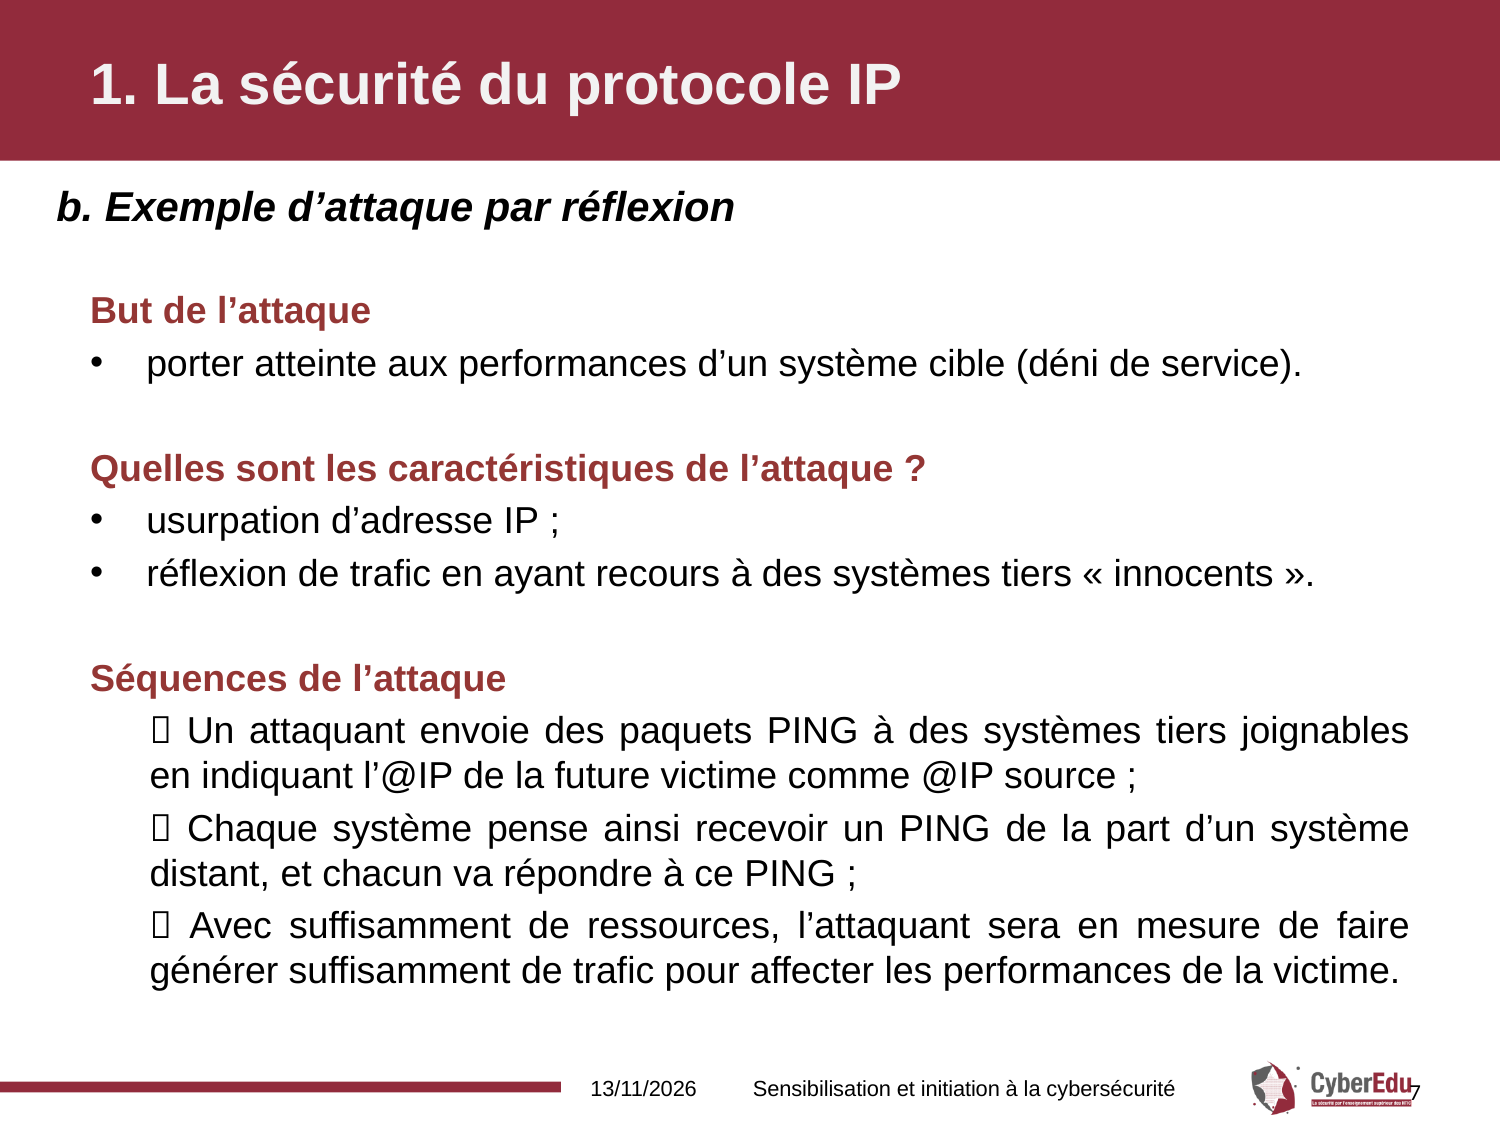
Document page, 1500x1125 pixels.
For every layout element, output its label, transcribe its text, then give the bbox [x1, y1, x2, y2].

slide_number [561, 1057, 727, 1118]
footer Sensibilisation et initiation à la cybersécurité [738, 1057, 1236, 1118]
title 1. La sécurité du protocole IP [75, 1, 1425, 161]
text_box b. Exemple d’attaque par réflexion [41, 172, 1471, 268]
list But de l’attaque porter atteinte aux performances d’un système cible (déni de service). Quelles sont les caractéristiques de l’attaque ? usurpation d’adresse IP ; réflexion de trafic en ayant recours à des systèmes tiers « innocents ». Séquences de l’attaque  Un attaquant envoie des paquets PING à des systèmes tiers joignables en indiquant l’@IP de la future victime comme @IP source ;  Chaque système pense ainsi recevoir un PING de la part d’un système distant, et chacun va répondre à ce PING ;  Avec suffisamment de ressources, l’attaquant sera en mesure de faire générer suffisamment de trafic pour affecter les performances de la victime. [75, 278, 1425, 1035]
picture [1246, 1060, 1412, 1115]
